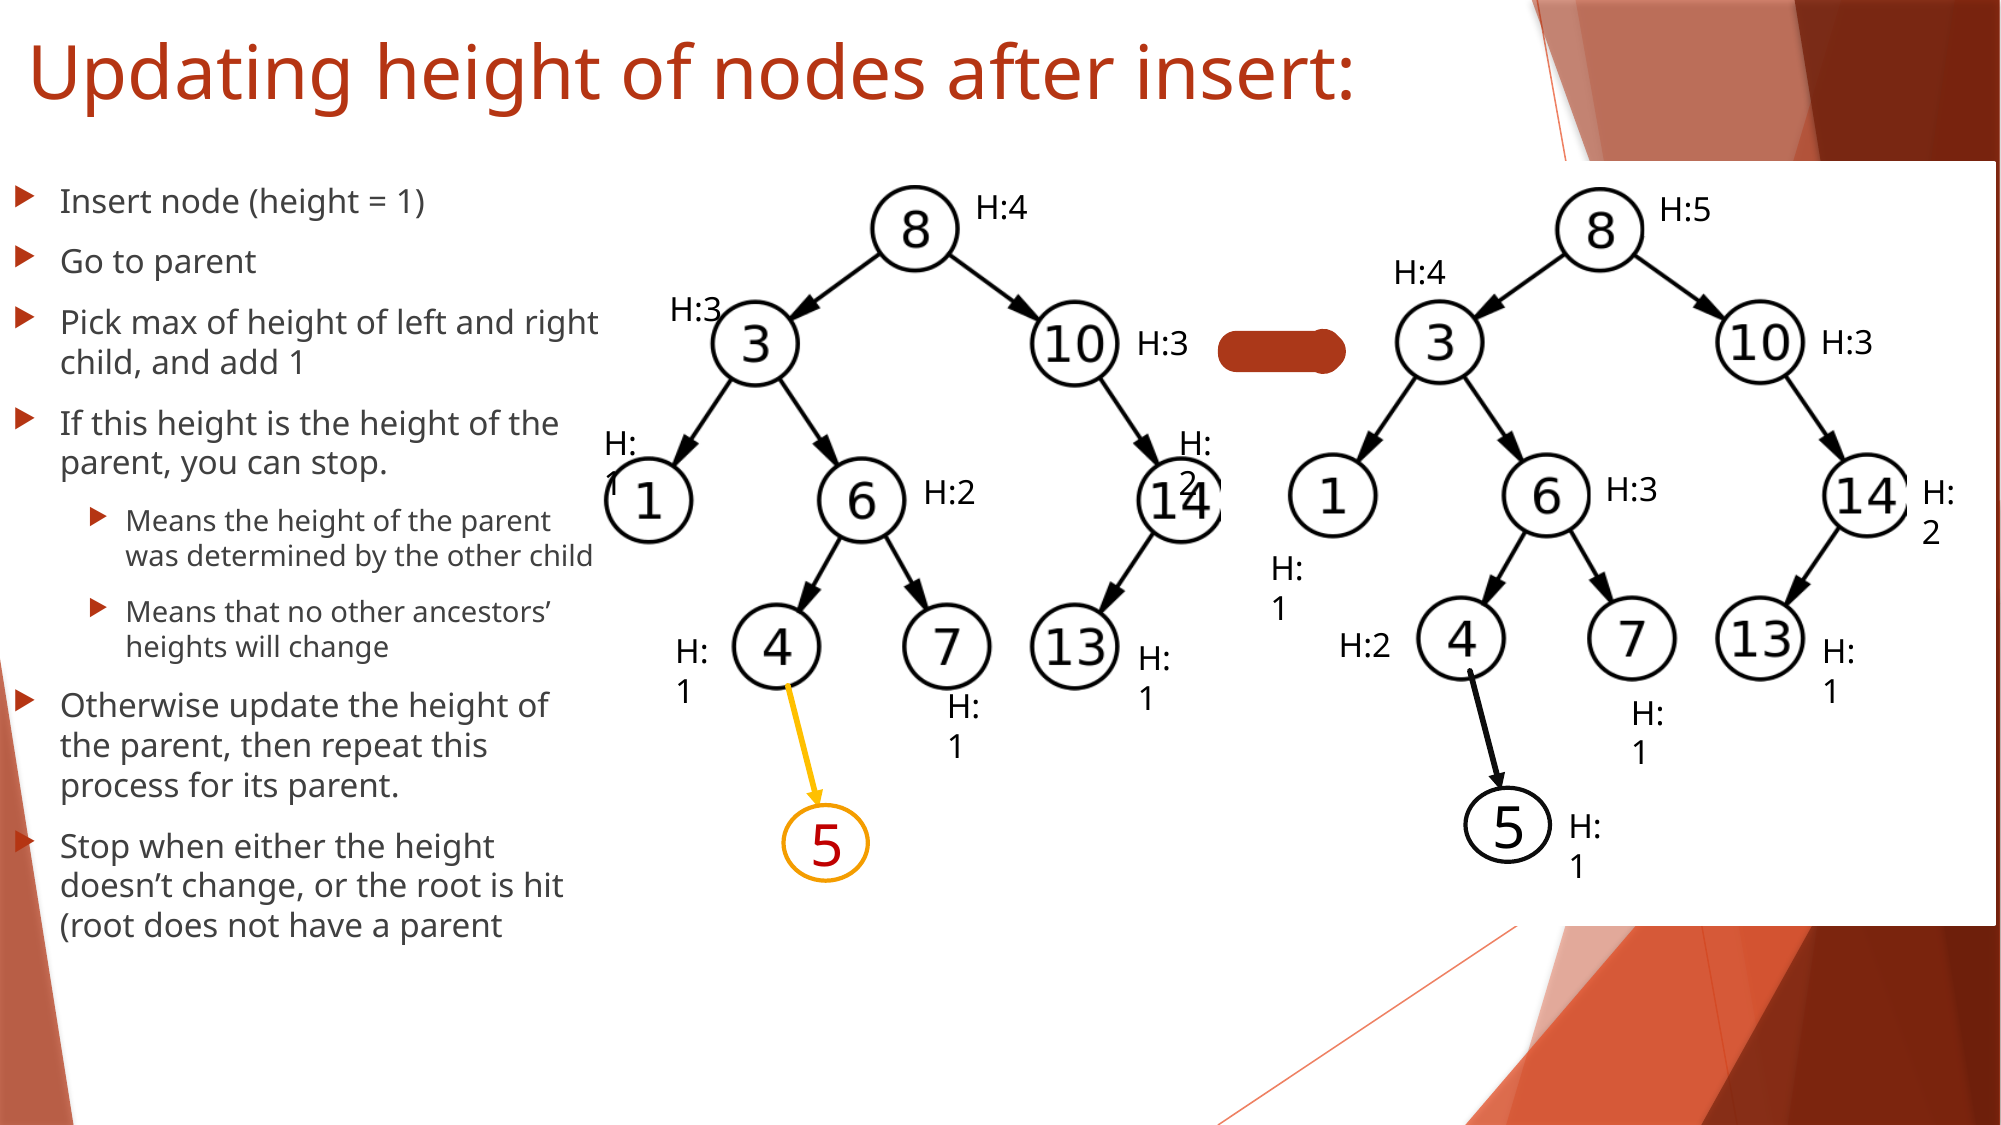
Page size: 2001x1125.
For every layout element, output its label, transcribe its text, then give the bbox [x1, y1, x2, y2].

text_box [1240, 161, 1996, 926]
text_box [588, 178, 1246, 882]
list Insert node (height = 1) Go to parent Pick max of height of left and right child, and add 1 If this height is the height of the parent, you can stop. Means the height of the parent was determined by the other child Means that no other ancestors’ heights will change Otherwise update the height of the parent, then repeat this process for its parent. Stop when either the height doesn’t change, or the root is hit (root does not have a parent [0, 172, 616, 1044]
title Updating height of nodes after insert: [12, 16, 1423, 178]
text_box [1255, 180, 1990, 863]
